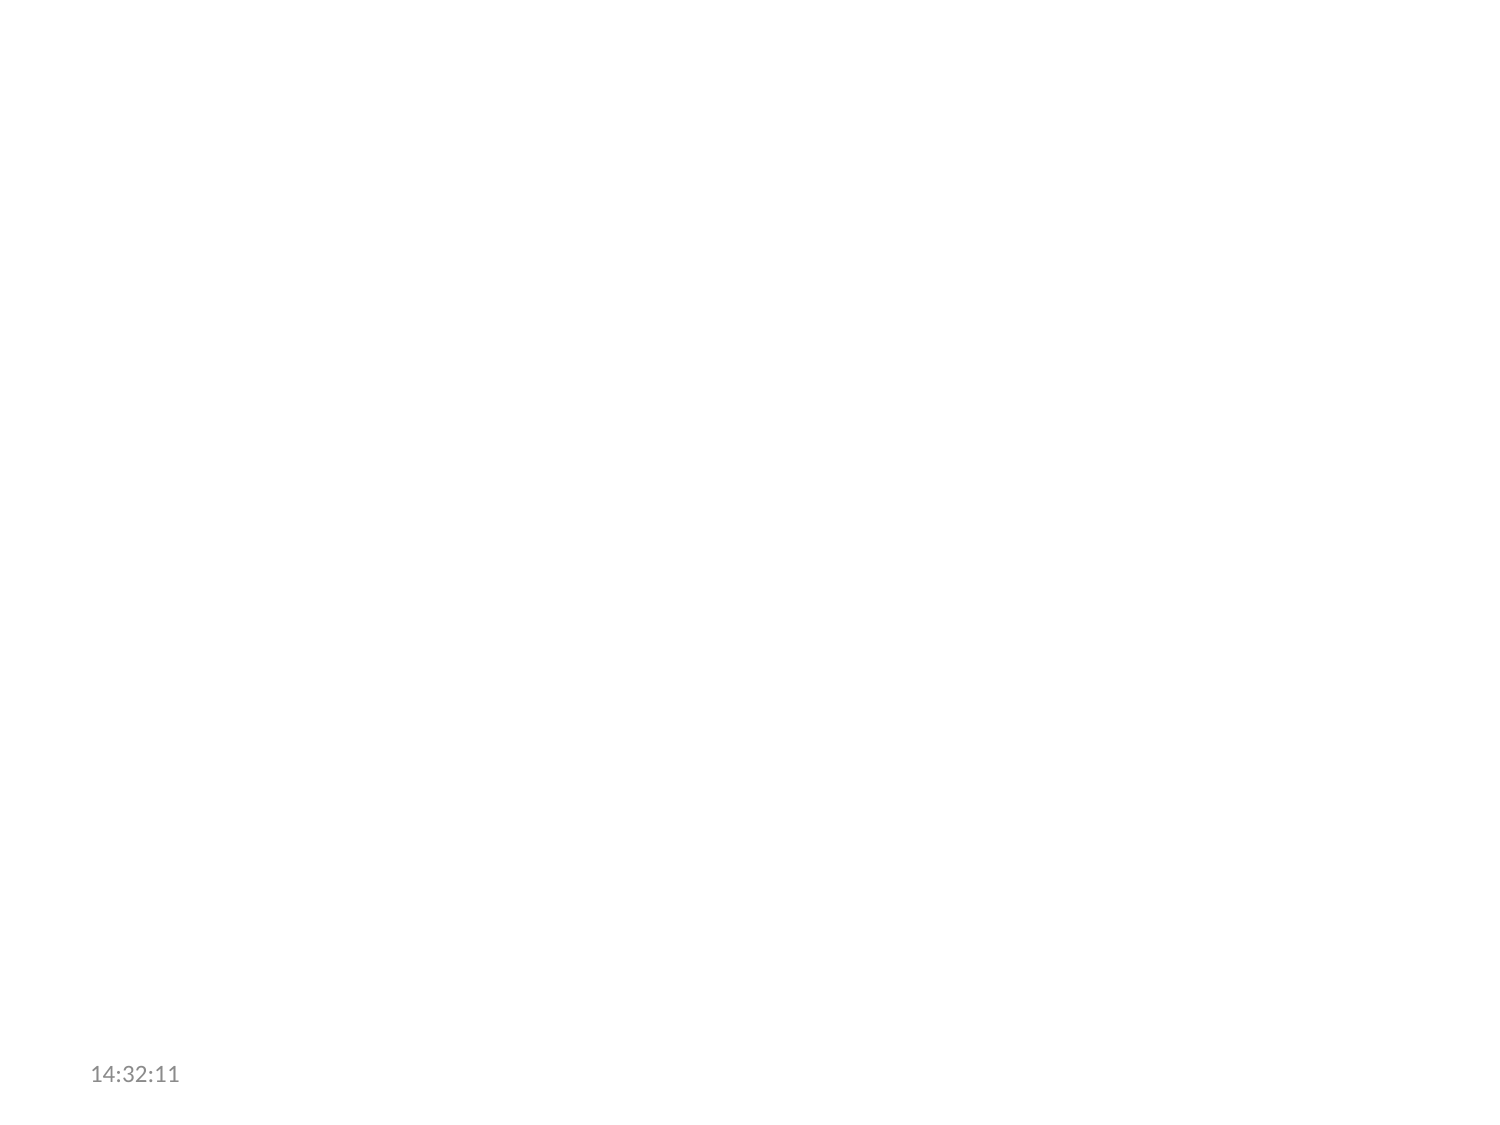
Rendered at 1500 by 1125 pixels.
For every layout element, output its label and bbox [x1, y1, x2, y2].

slide_number [75, 1042, 425, 1103]
